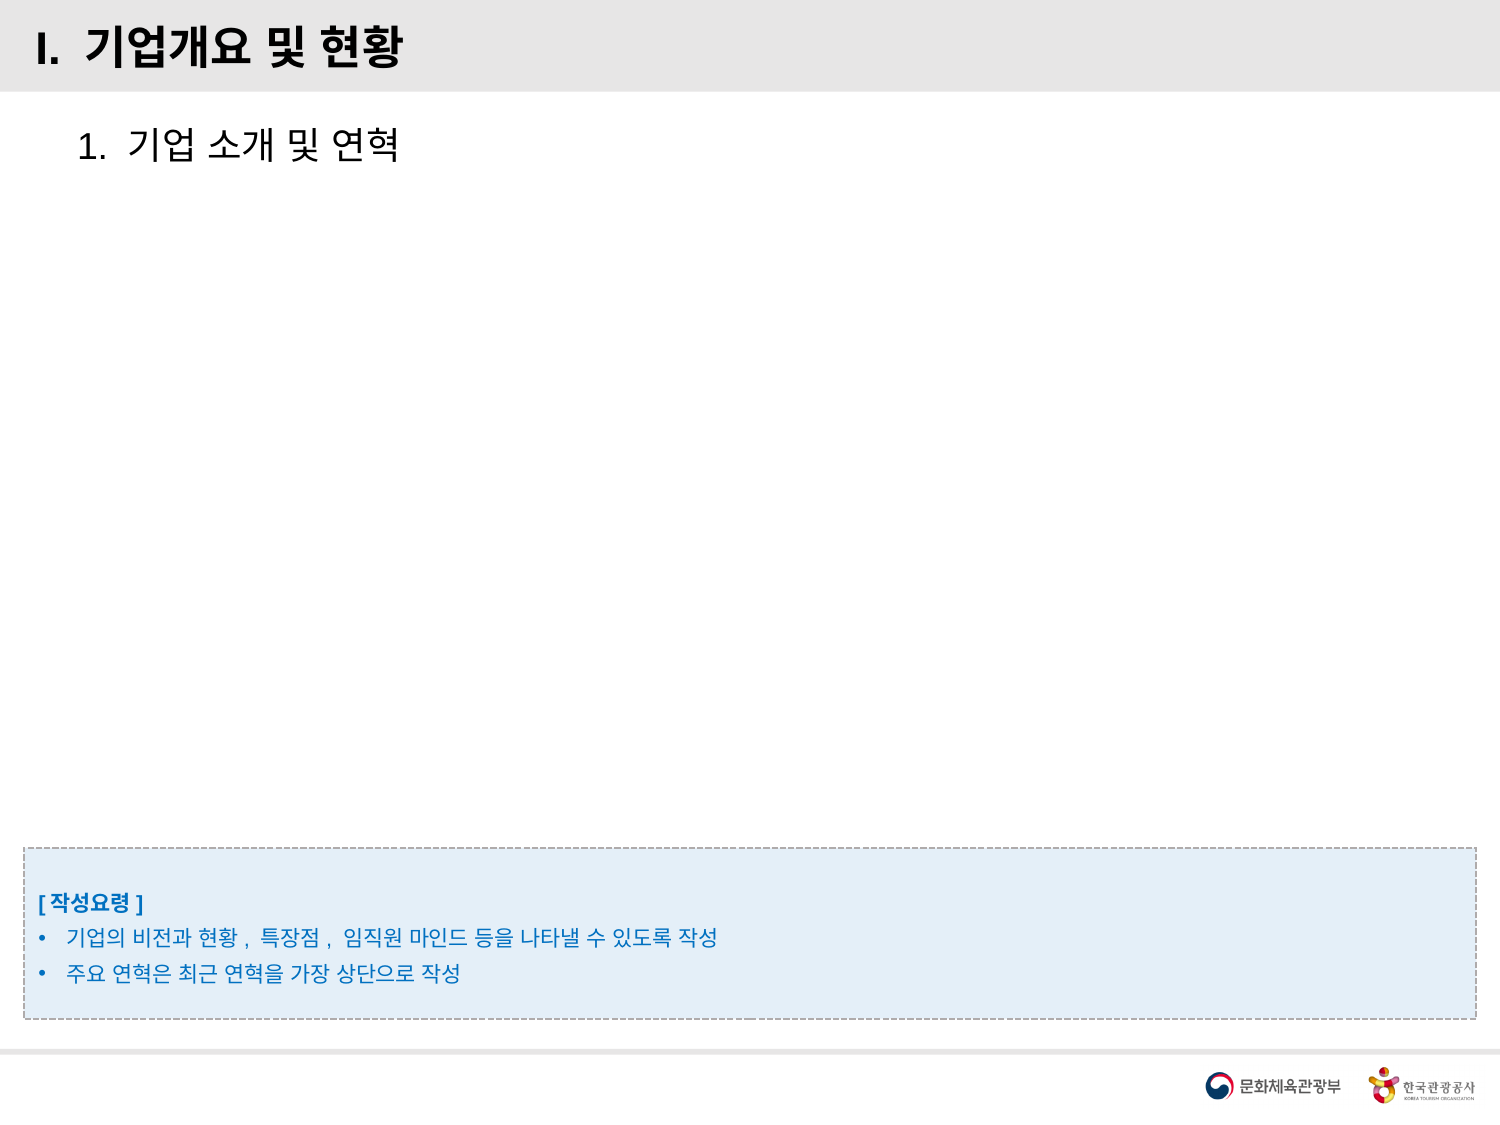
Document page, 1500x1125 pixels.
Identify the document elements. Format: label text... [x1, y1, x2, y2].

text_box 1. 기업 소개 및 연혁 [61, 108, 1500, 181]
text_box I. 기업개요 및 현황 [0, 0, 1500, 93]
text_box [작성요령] 기업의 비전과 현황, 특장점, 임직원 마인드 등을 나타낼 수 있도록 작성 주요 연혁은 최근 연혁을 가장 상단으로 작성 [23, 847, 1477, 1020]
picture [1200, 1064, 1486, 1109]
